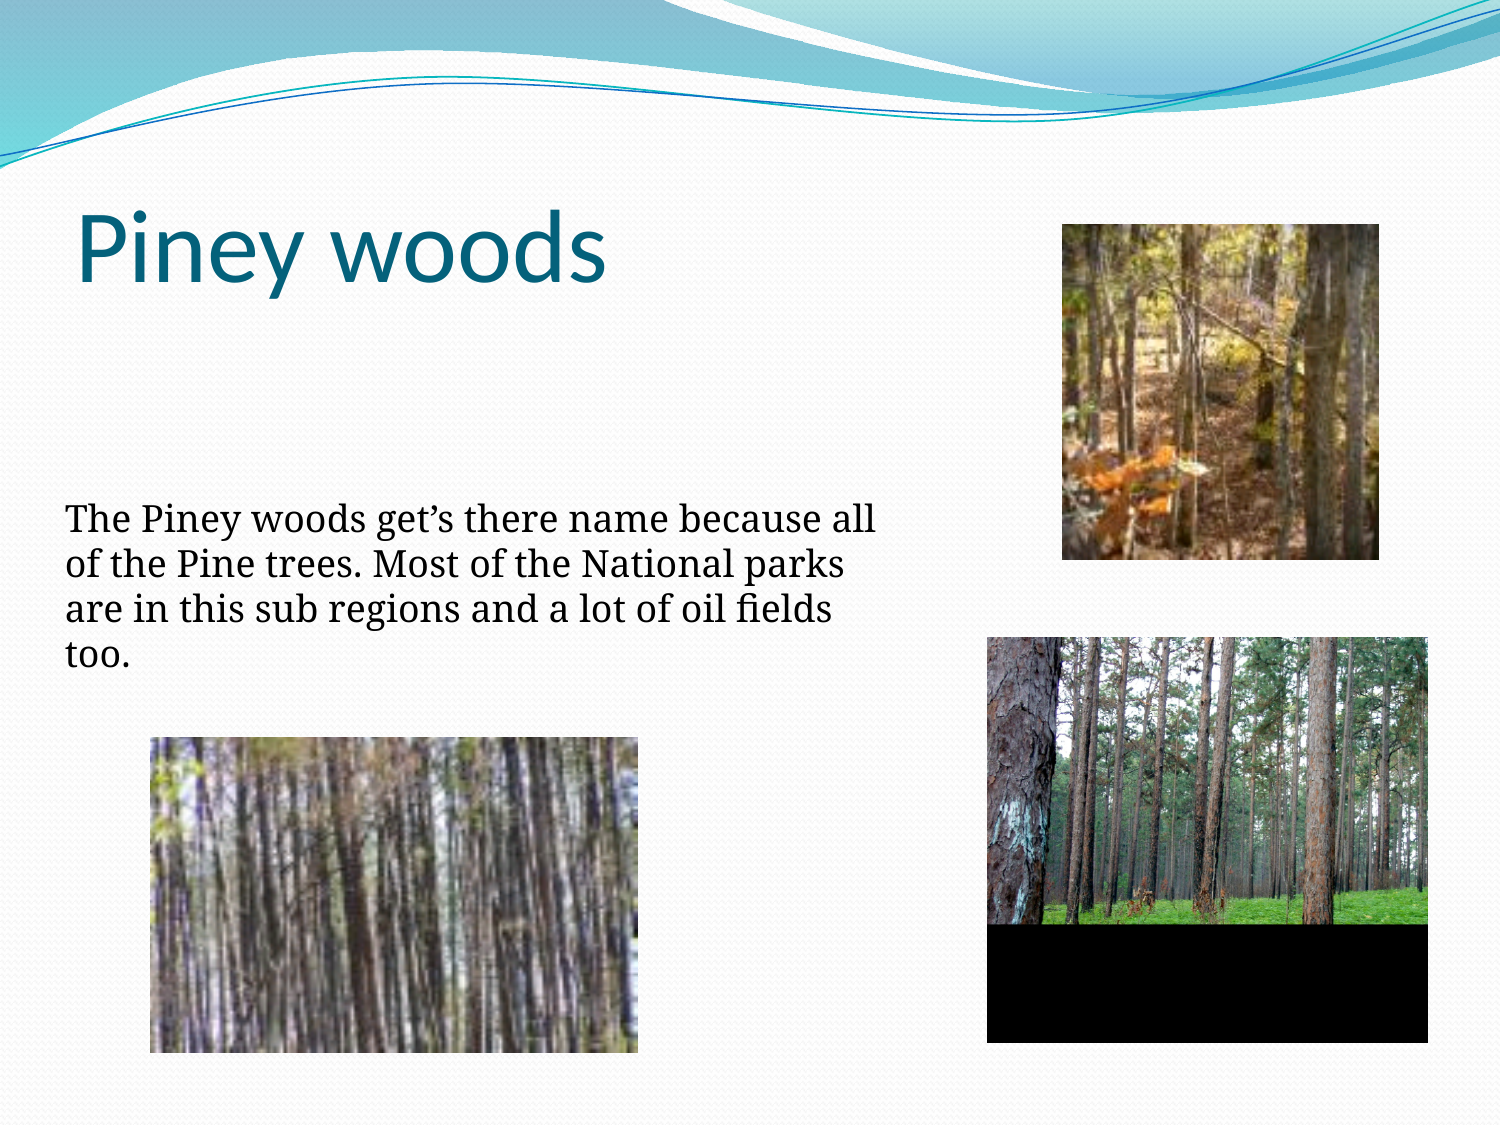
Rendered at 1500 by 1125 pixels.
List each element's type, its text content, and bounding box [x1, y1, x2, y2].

picture [1062, 224, 1379, 560]
title Piney woods [75, 115, 1425, 303]
picture [149, 737, 638, 1053]
text_box The Piney woods get’s there name because all of the Pine trees. Most of the National parks are in this sub regions and a lot of oil fields too. [50, 487, 900, 683]
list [987, 637, 1428, 1043]
